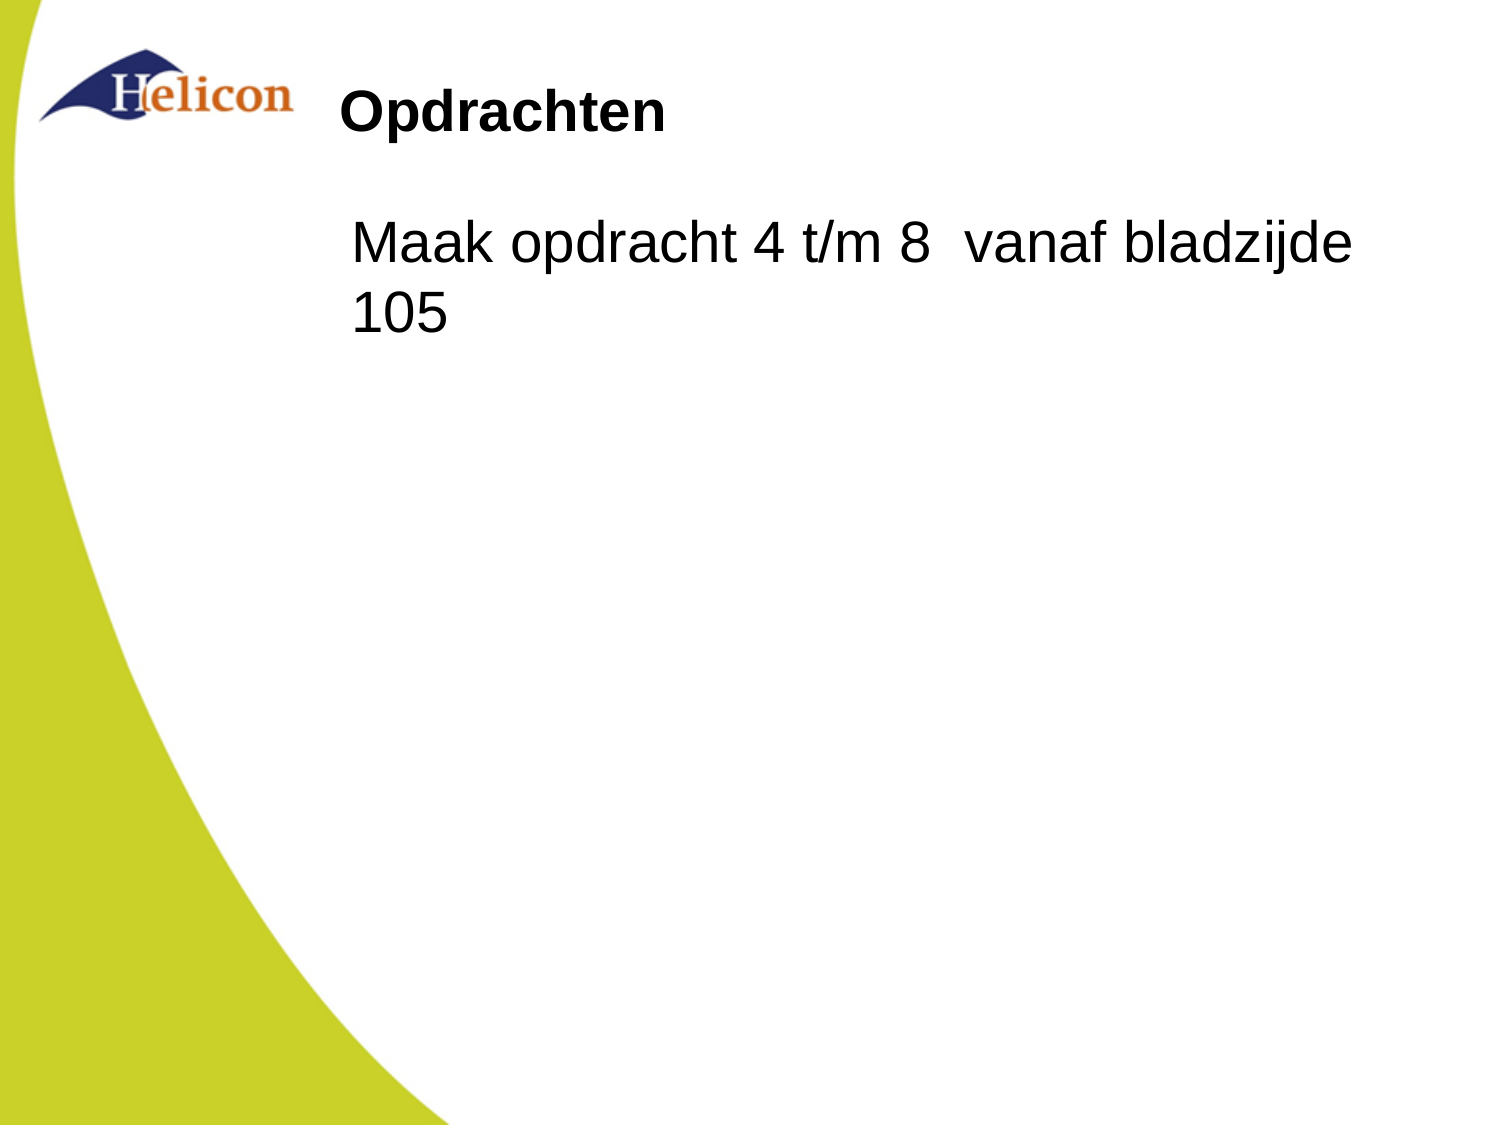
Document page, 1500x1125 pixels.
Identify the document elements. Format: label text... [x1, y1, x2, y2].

picture [0, 0, 1500, 1125]
list Maak opdracht 4 t/m 8 vanaf bladzijde 105 [336, 196, 1425, 1005]
title Opdrachten [324, 54, 1415, 161]
